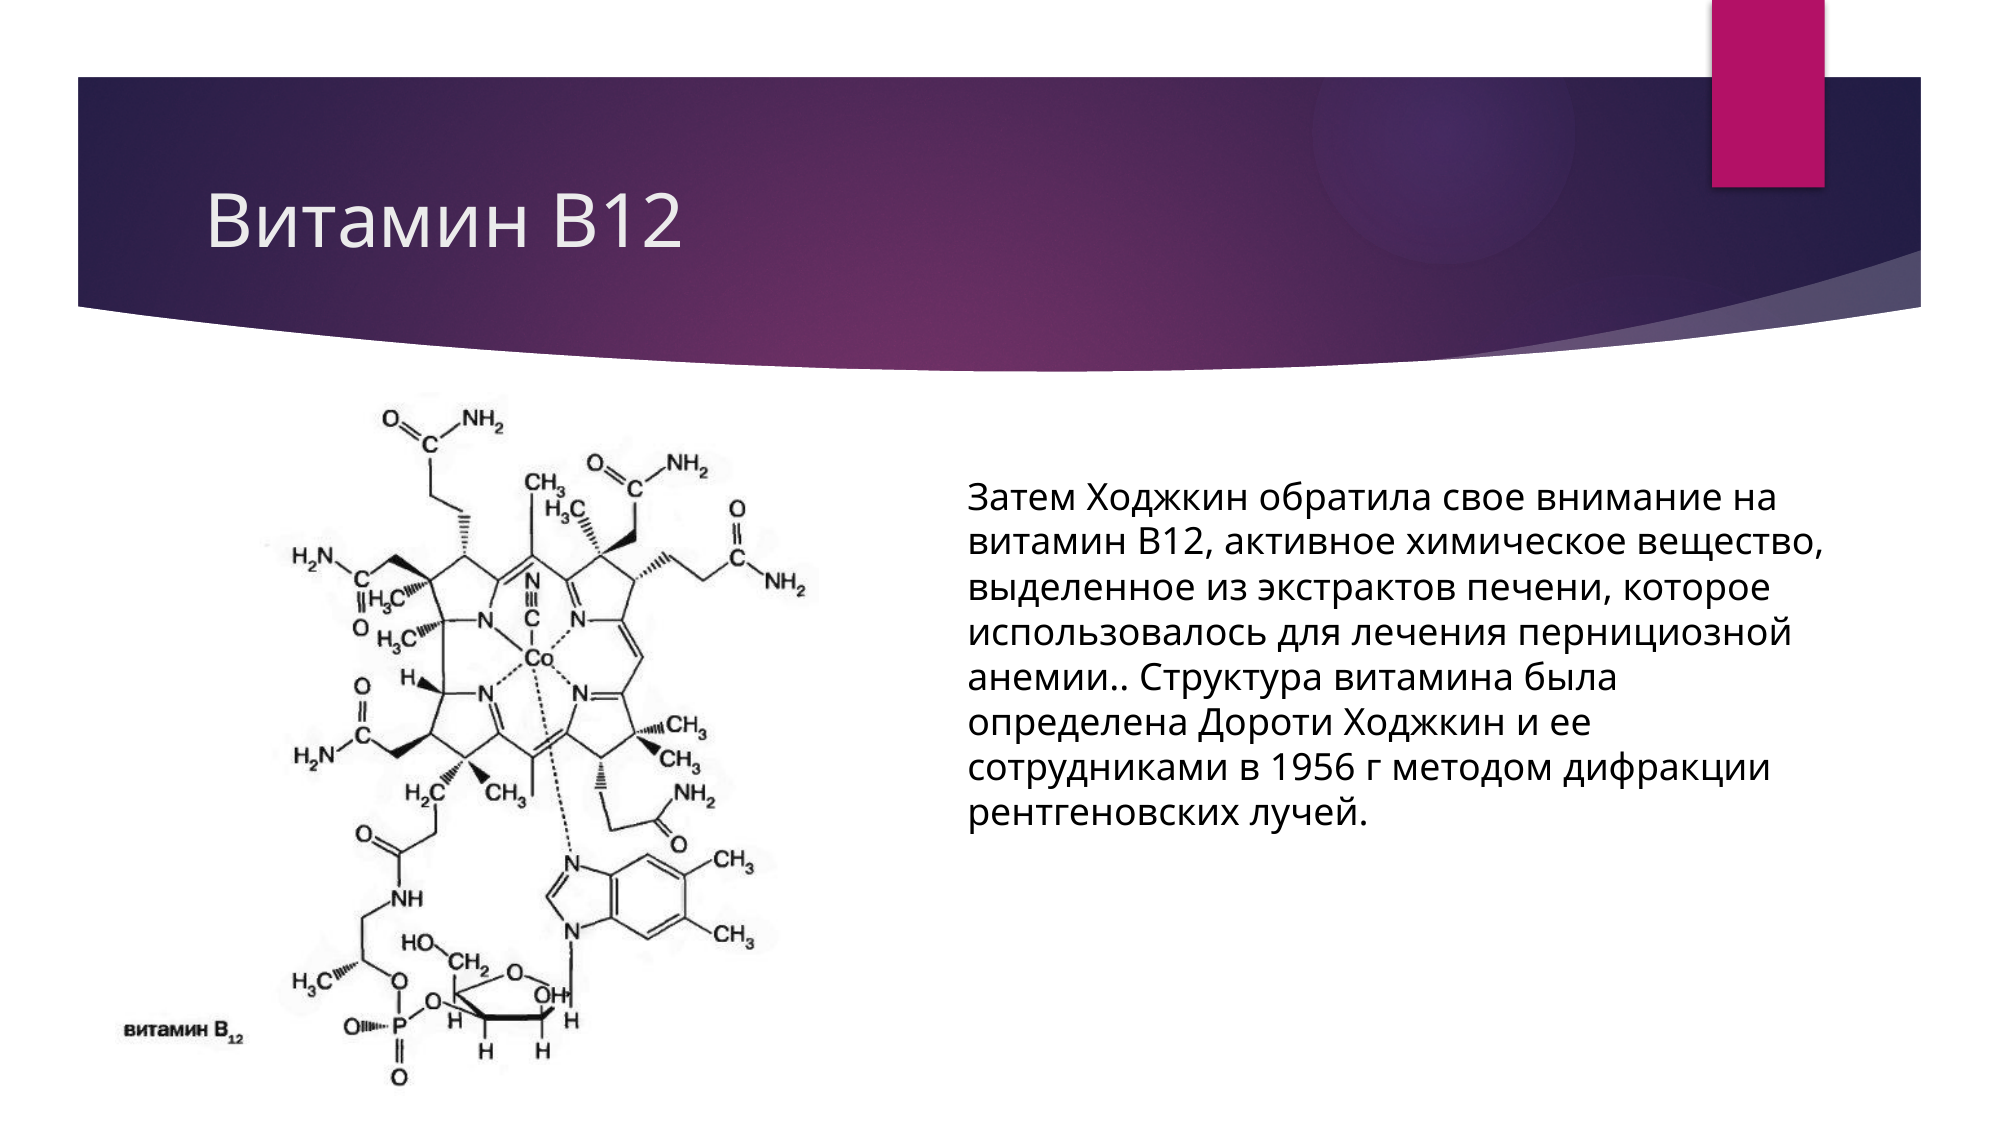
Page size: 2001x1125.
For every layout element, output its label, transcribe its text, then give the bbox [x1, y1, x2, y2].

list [115, 392, 819, 1097]
text_box Затем Ходжкин обратила свое внимание на витамин В12, активное химическое вещество, выделенное из экстрактов печени, которое использовалось для лечения пернициозной анемии.. Структура витамина была определена Дороти Ходжкин и ее сотрудниками в 1956 г методом дифракции рентгеновских лучей. [952, 465, 1863, 840]
title Витамин В12 [189, 159, 1627, 276]
